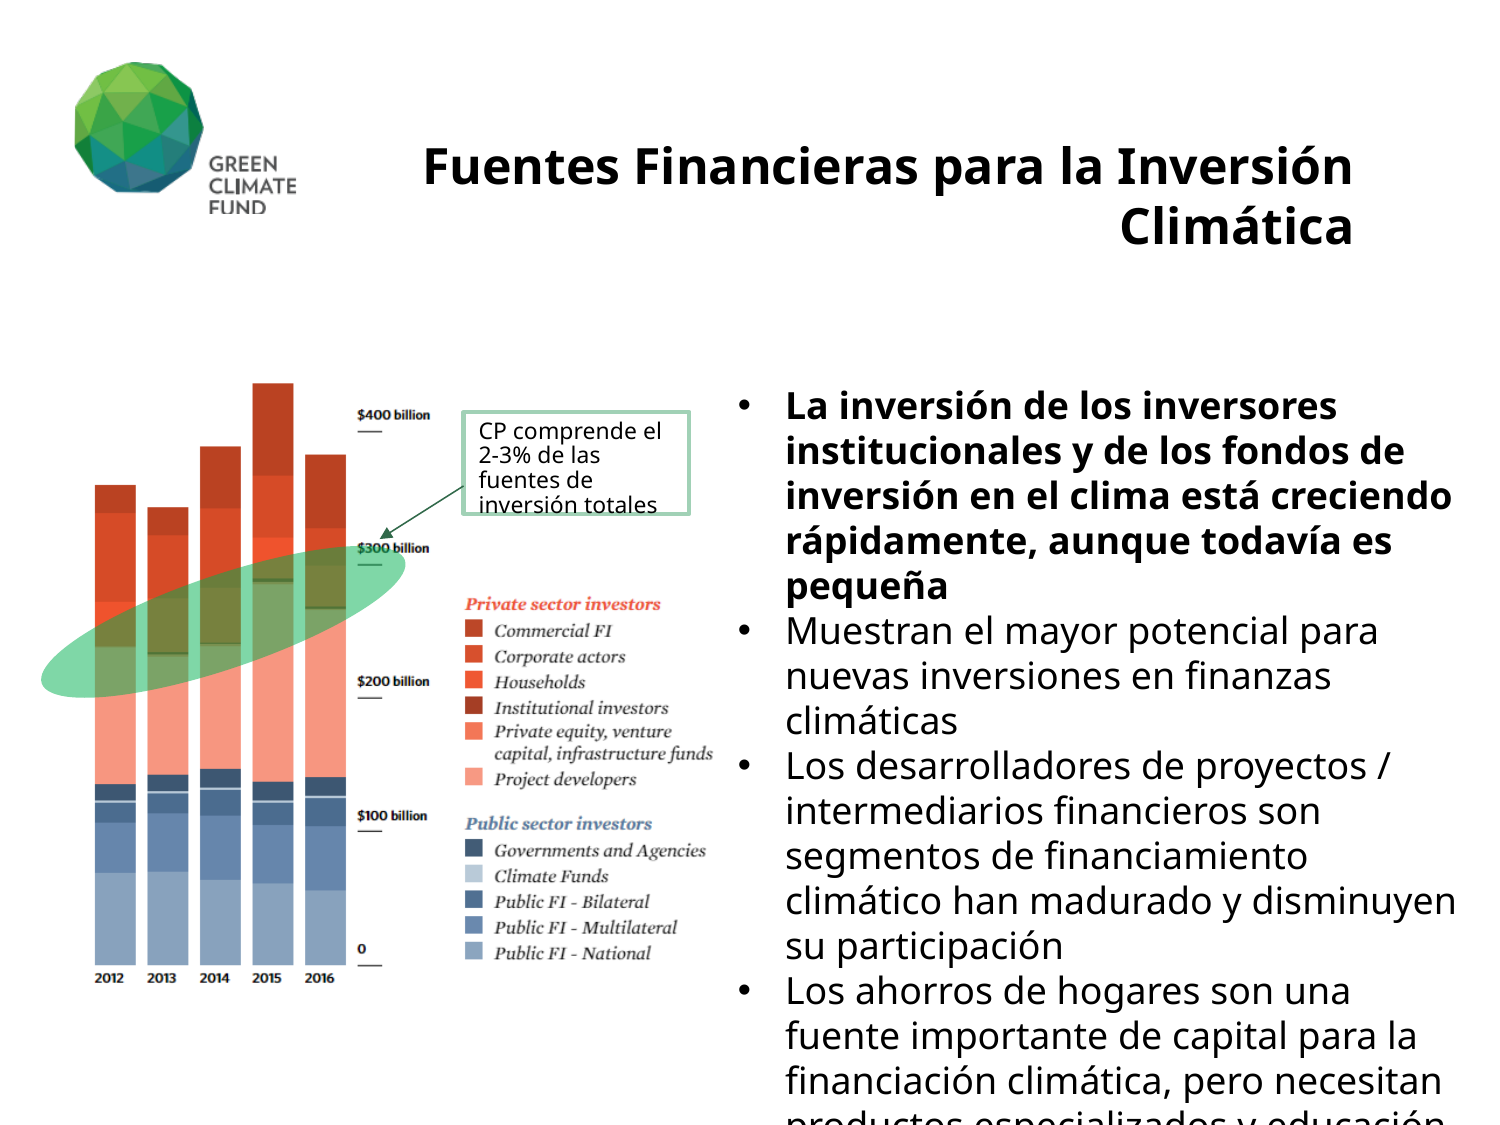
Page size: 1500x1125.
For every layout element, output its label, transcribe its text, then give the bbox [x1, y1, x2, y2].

title Fuentes Financieras para la Inversión Climática [279, 127, 1370, 221]
text_box La inversión de los inversores institucionales y de los fondos de inversión en el clima está creciendo rápidamente, aunque todavía es pequeña Muestran el mayor potencial para nuevas inversiones en finanzas climáticas Los desarrolladores de proyectos / intermediarios financieros son segmentos de financiamiento climático han madurado y disminuyen su participación Los ahorros de hogares son una fuente importante de capital para la financiación climática, pero necesitan productos especializados y educación [723, 374, 1474, 1125]
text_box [379, 485, 464, 540]
picture [45, 339, 736, 998]
